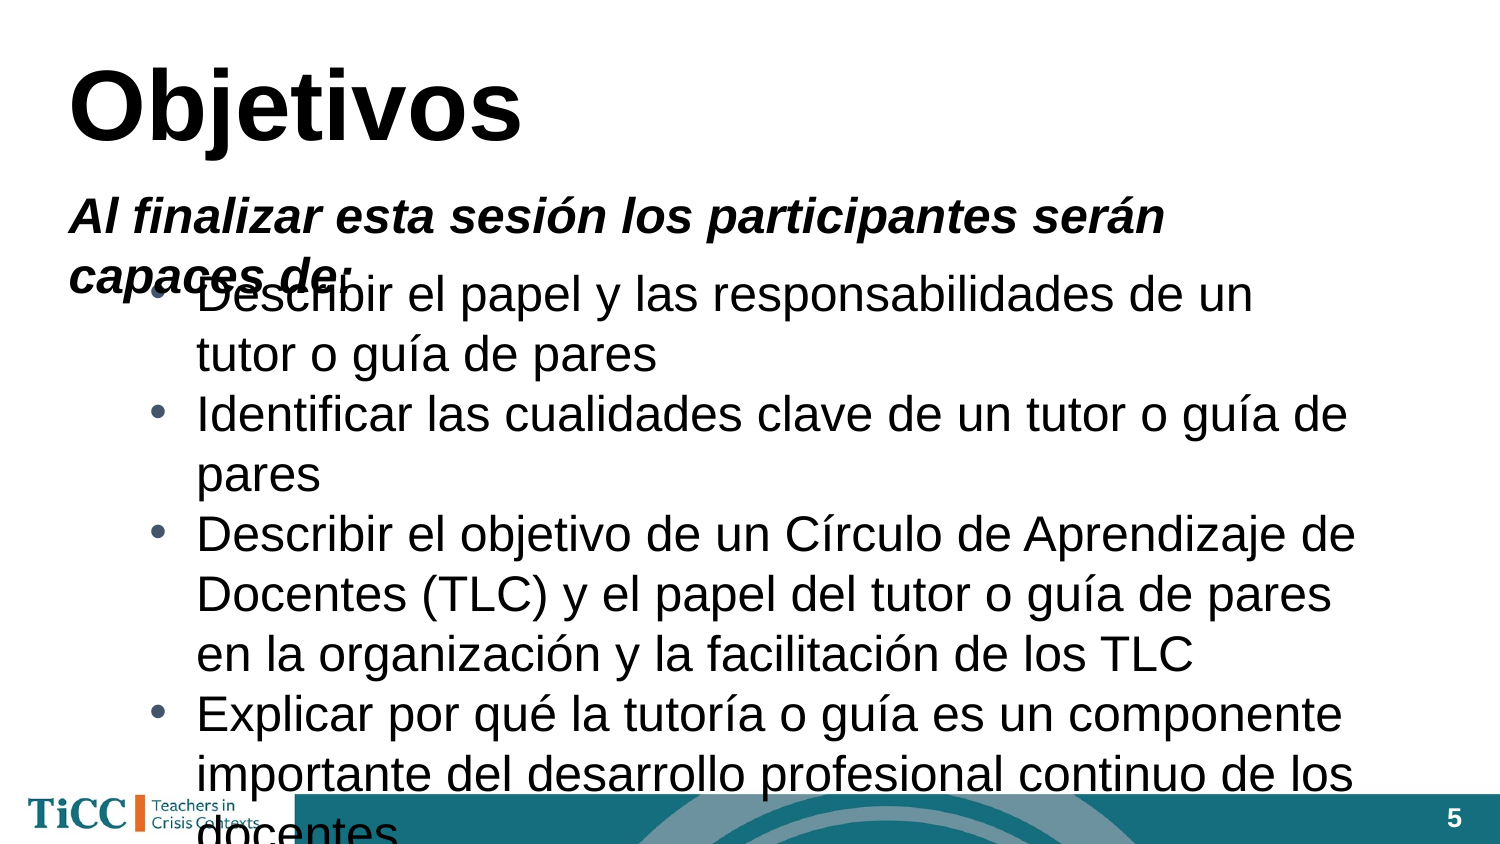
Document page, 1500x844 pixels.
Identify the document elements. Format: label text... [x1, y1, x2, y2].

picture [0, 0, 1500, 844]
list Describir el papel y las responsabilidades de un tutor o guía de pares Identificar las cualidades clave de un tutor o guía de pares Describir el objetivo de un Círculo de Aprendizaje de Docentes (TLC) y el papel del tutor o guía de pares en la organización y la facilitación de los TLC Explicar por qué la tutoría o guía es un componente importante del desarrollo profesional continuo de los docentes [134, 246, 1376, 694]
text_box Al finalizar esta sesión los participantes serán capaces de: [53, 175, 1336, 252]
slide_number ‹#› [1387, 784, 1478, 844]
title Objetivos [53, 0, 1404, 176]
